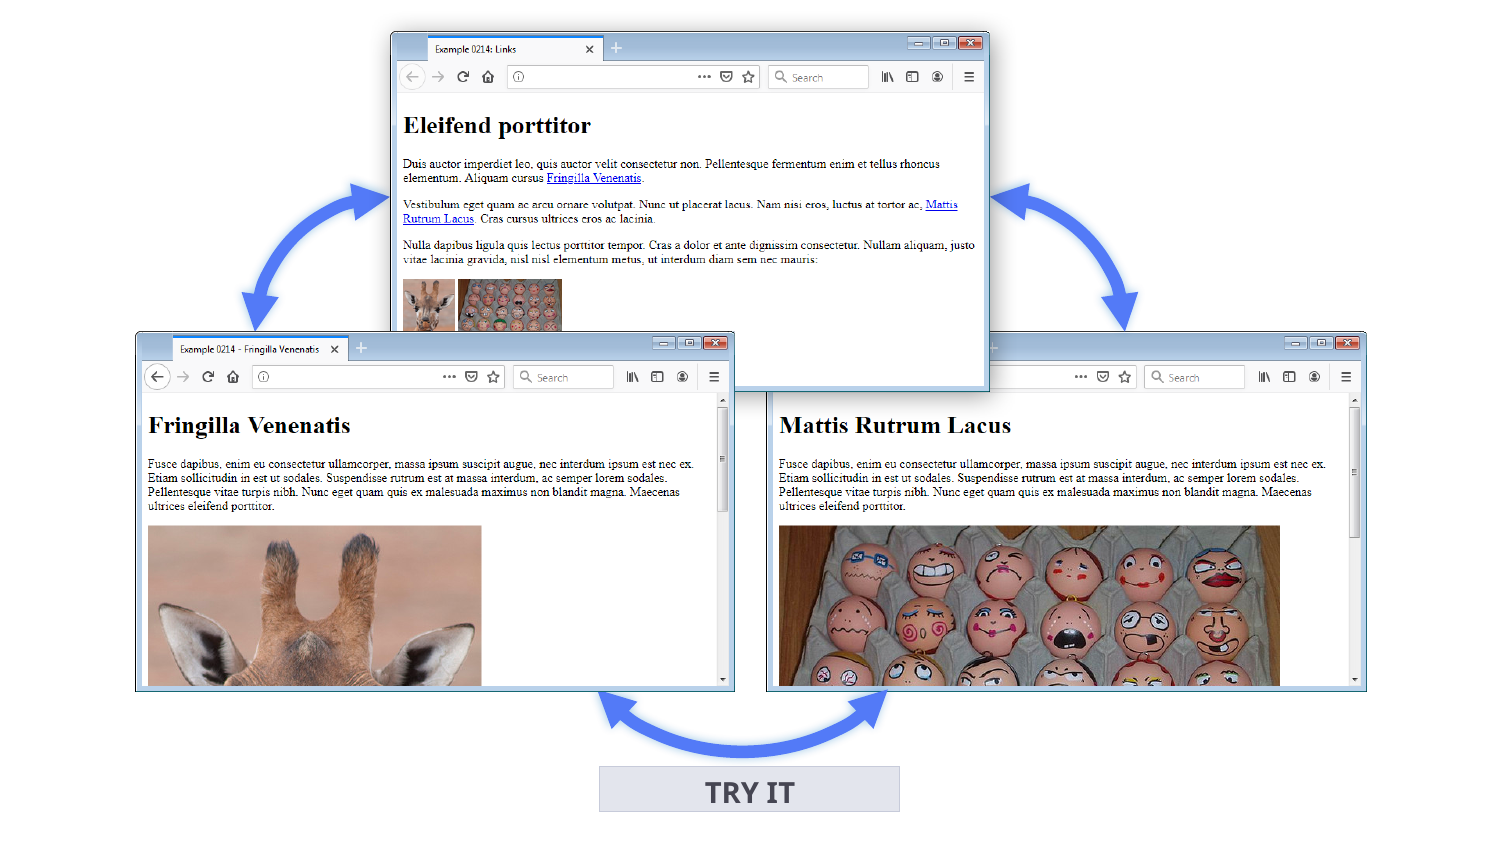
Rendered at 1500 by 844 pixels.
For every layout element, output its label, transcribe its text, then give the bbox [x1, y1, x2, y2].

picture [134, 31, 1367, 693]
text_box [249, 196, 376, 331]
text_box [1010, 197, 1131, 331]
text_box TRY IT [599, 766, 900, 812]
text_box [611, 616, 875, 753]
